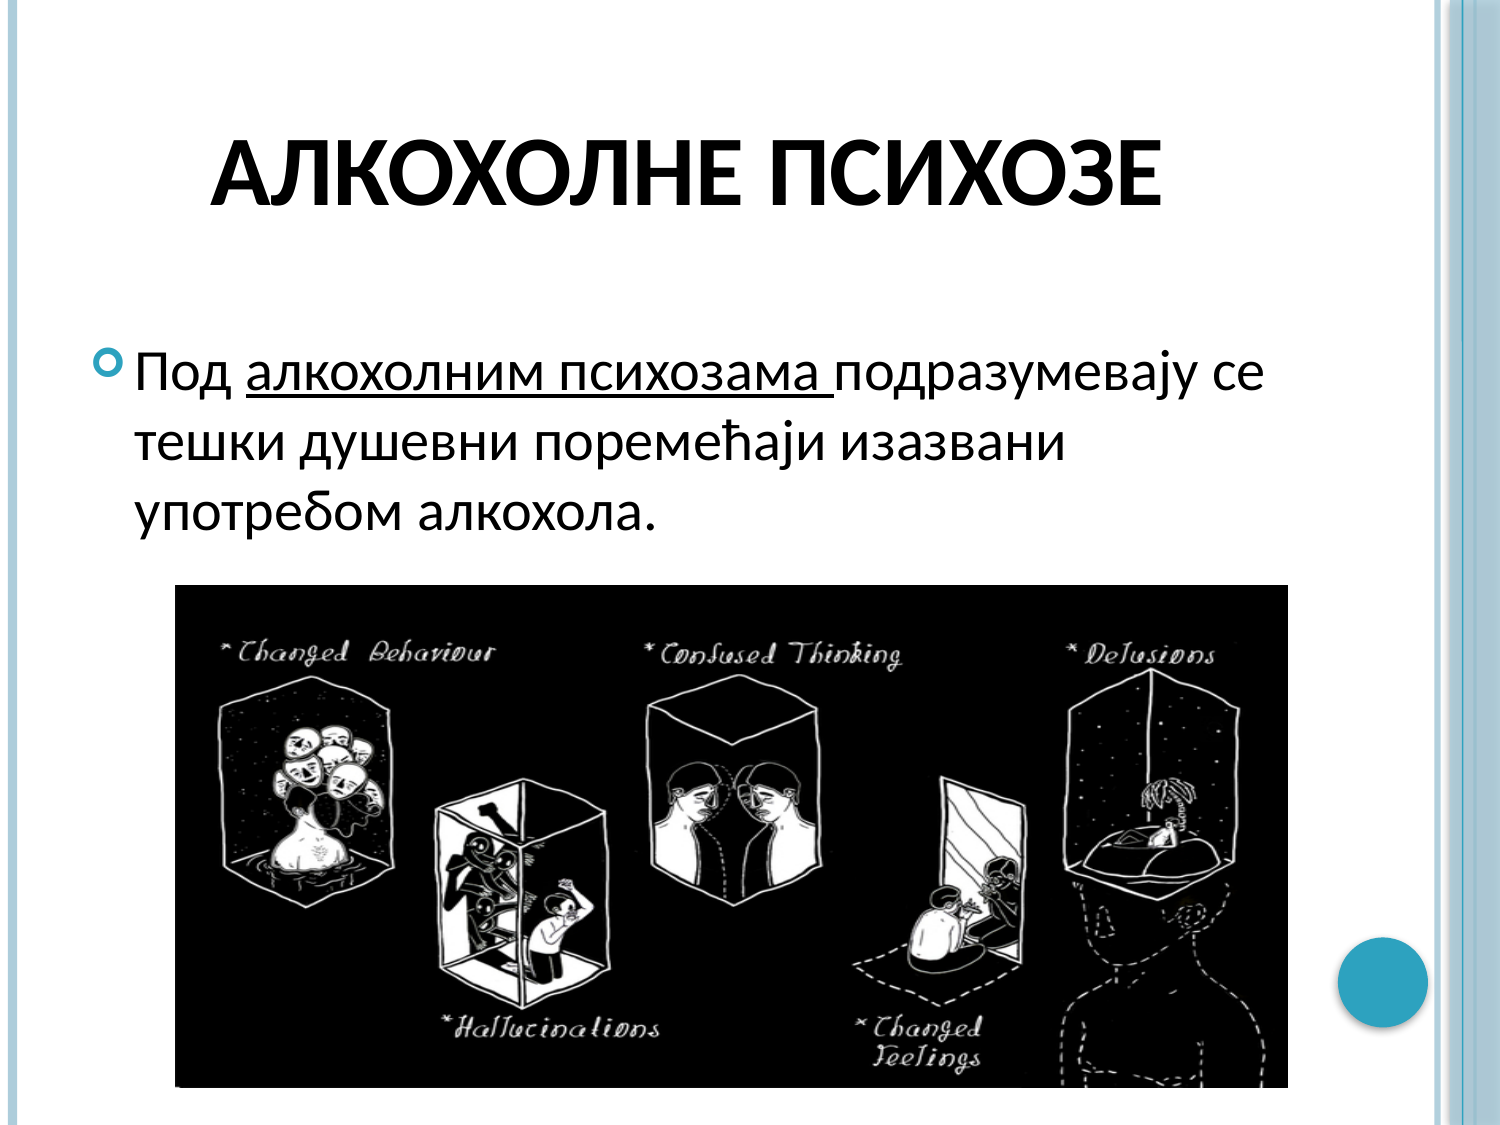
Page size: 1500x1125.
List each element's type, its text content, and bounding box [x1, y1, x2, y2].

picture [175, 585, 1288, 1088]
title Алкохолне психозе [75, 45, 1300, 233]
list Под алкохолним психозама подразумевају се тешки душевни поремећаји изазвани употребом алкохола. [75, 262, 1336, 1102]
